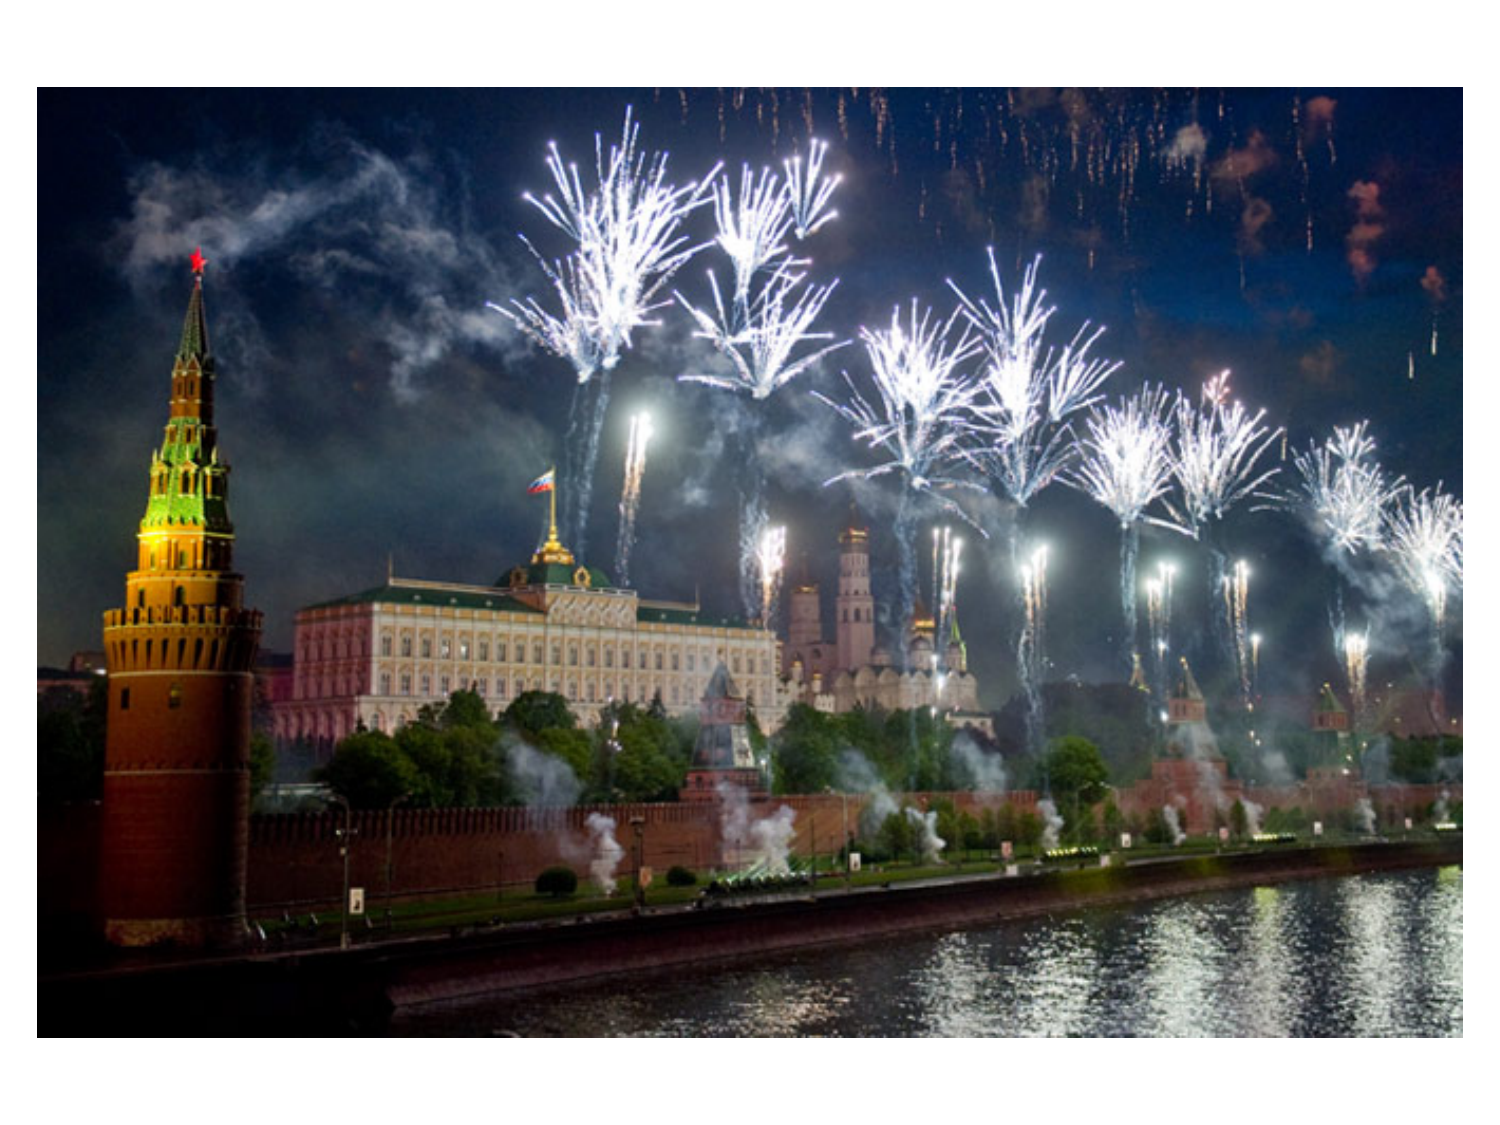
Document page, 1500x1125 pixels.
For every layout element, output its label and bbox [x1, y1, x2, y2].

picture [37, 87, 1463, 1038]
